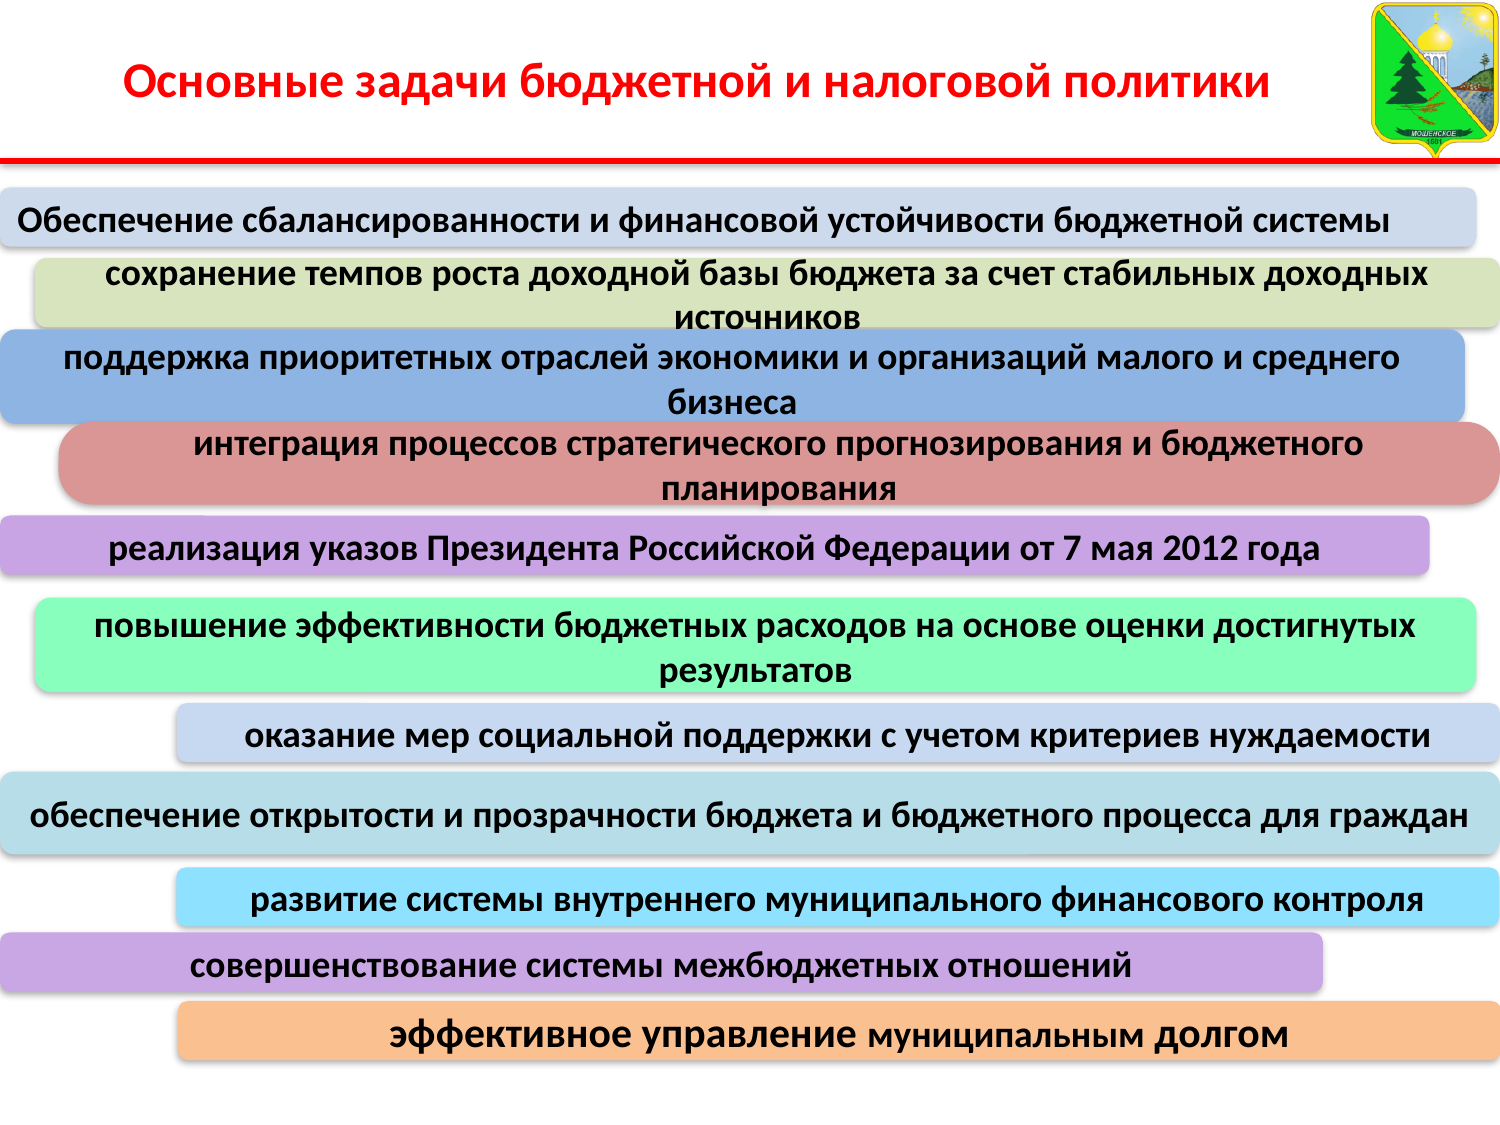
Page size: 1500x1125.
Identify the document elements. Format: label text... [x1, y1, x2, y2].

text_box совершенствование системы межбюджетных отношений [0, 930, 1326, 994]
text_box реализация указов Президента Российской Федерации от 7 мая 2012 года [0, 513, 1432, 577]
text_box интеграция процессов стратегического прогнозирования и бюджетного планирования [56, 419, 1500, 507]
title Основные задачи бюджетной и налоговой политики [29, 30, 1364, 124]
picture [1369, 0, 1500, 160]
text_box обеспечение открытости и прозрачности бюджета и бюджетного процесса для граждан [0, 769, 1500, 857]
text_box оказание мер социальной поддержки с учетом критериев нуждаемости [174, 700, 1500, 765]
text_box сохранение темпов роста доходной базы бюджета за счет стабильных доходных источников [33, 255, 1500, 330]
text_box повышение эффективности бюджетных расходов на основе оценки достигнутых результатов [32, 595, 1479, 695]
text_box поддержка приоритетных отраслей экономики и организаций малого и среднего бизнеса [0, 327, 1467, 426]
text_box Обеспечение сбалансированности и финансовой устойчивости бюджетной системы [0, 185, 1479, 249]
text_box эффективное управление муниципальным долгом [175, 998, 1500, 1063]
text_box развитие системы внутреннего муниципального финансового контроля [174, 865, 1500, 929]
